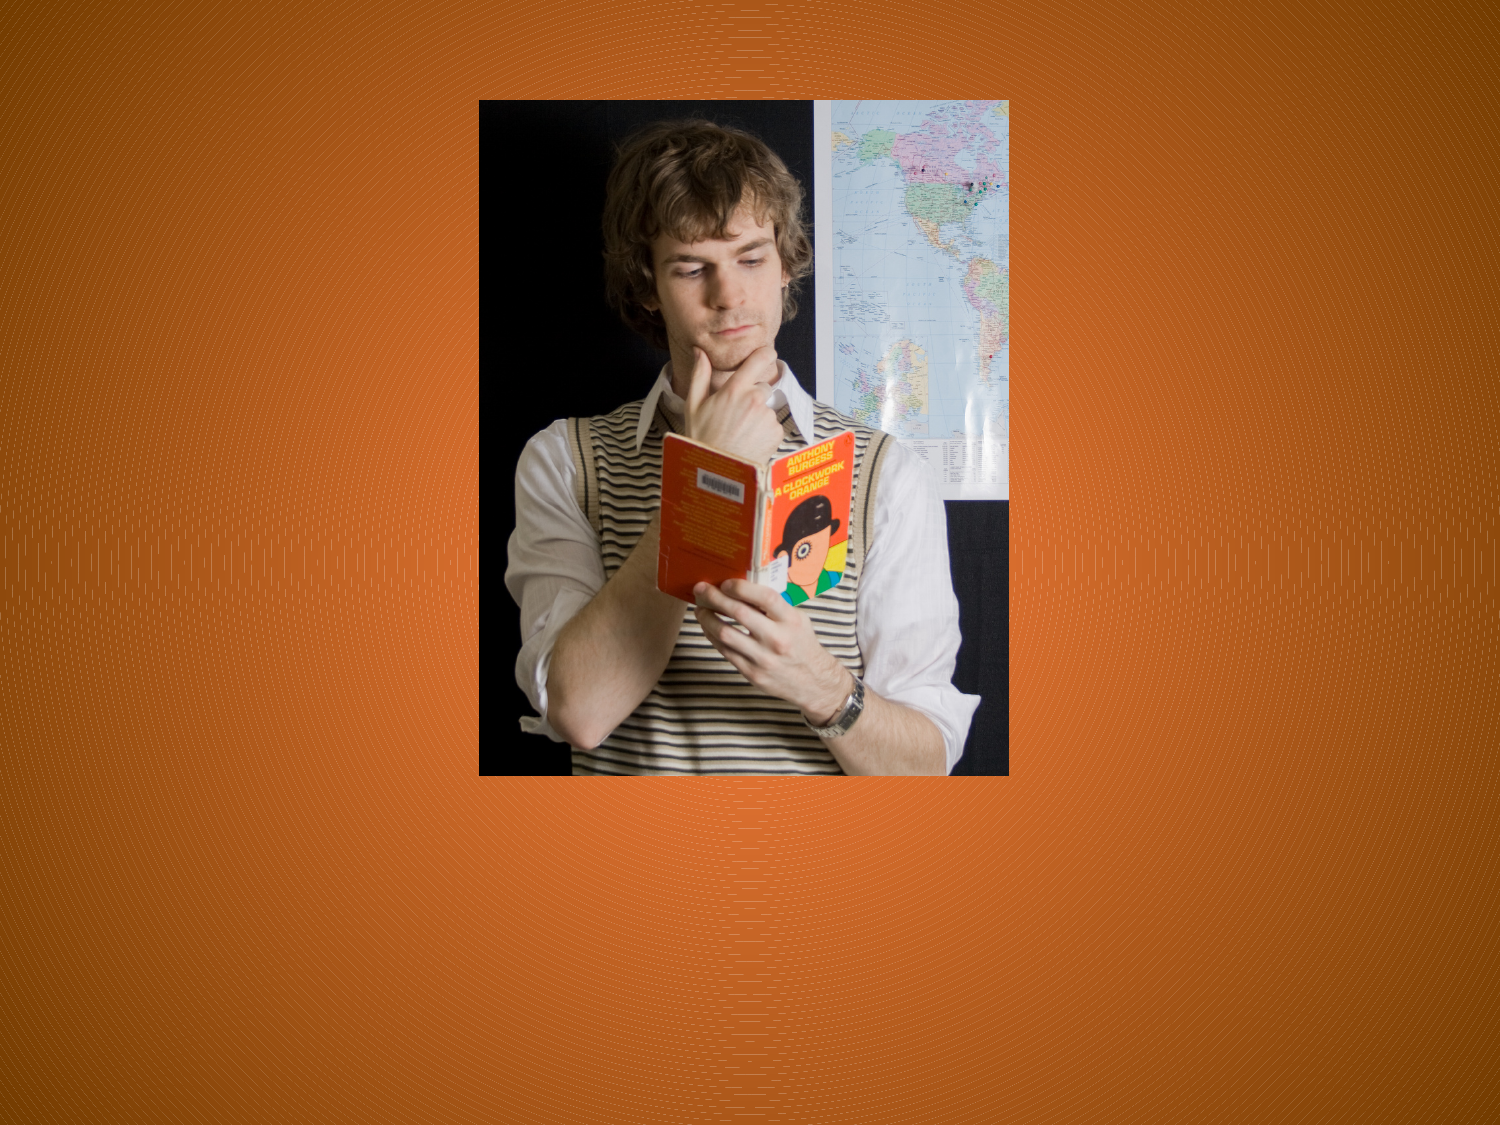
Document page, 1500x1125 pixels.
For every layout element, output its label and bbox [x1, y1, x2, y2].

picture [293, 100, 1195, 776]
